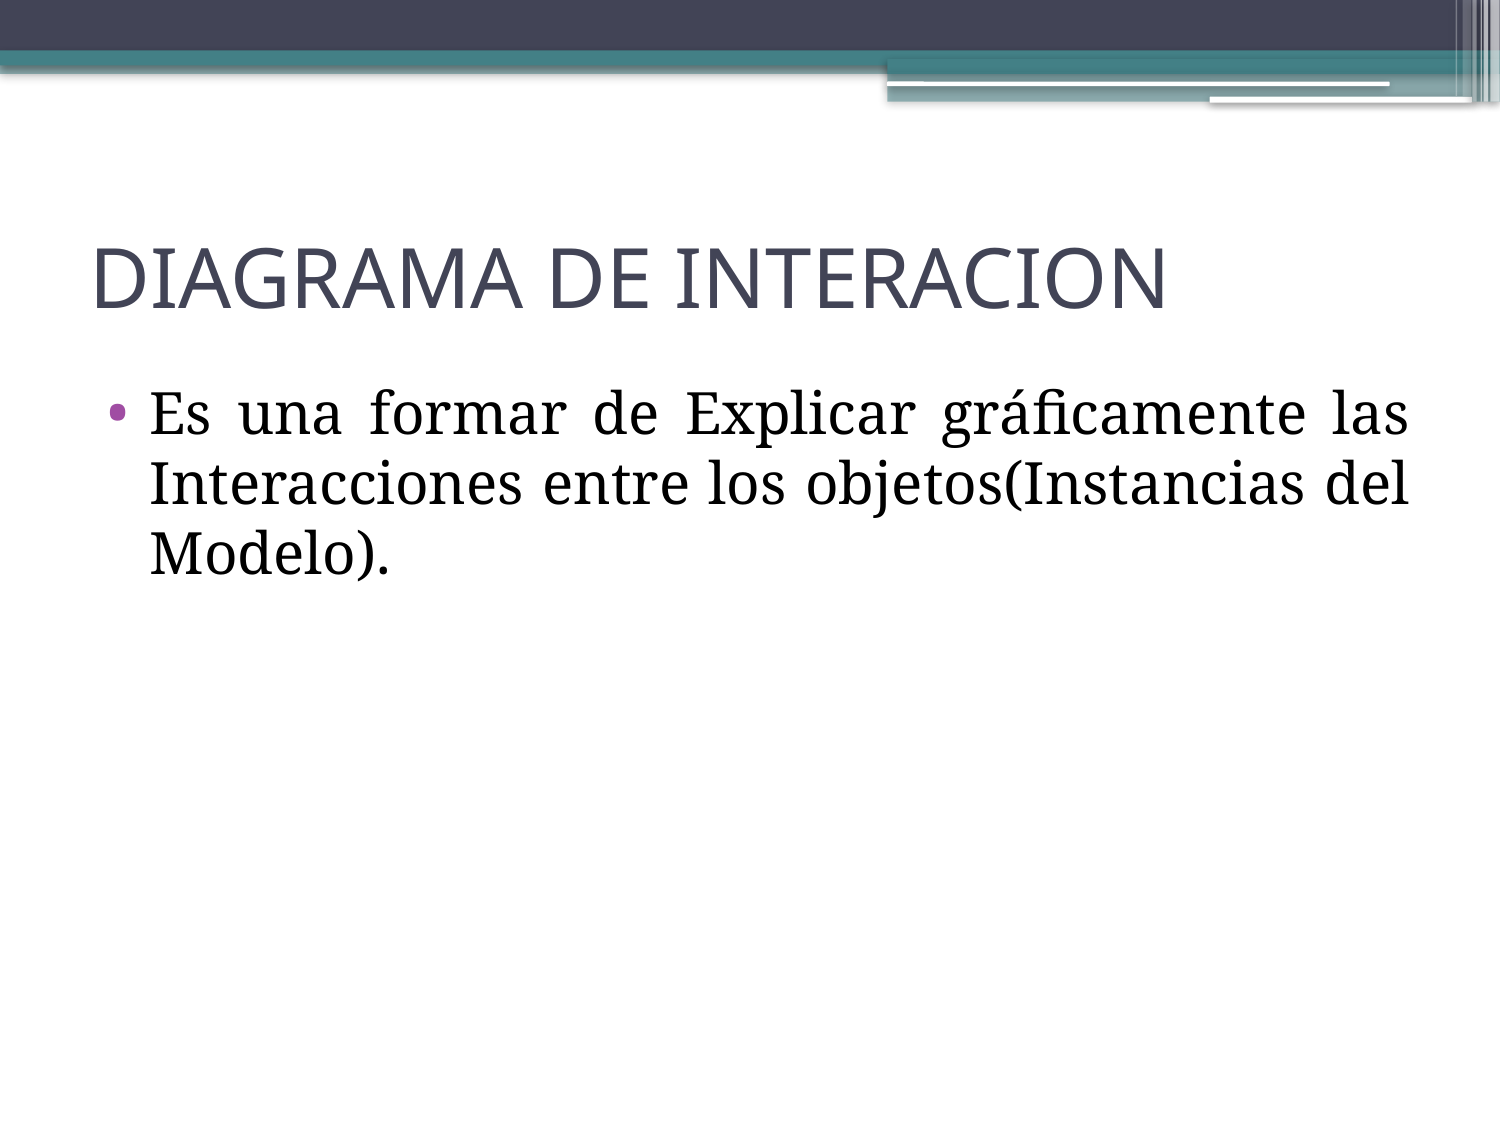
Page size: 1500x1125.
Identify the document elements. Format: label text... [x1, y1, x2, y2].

list Es una formar de Explicar gráficamente las Interacciones entre los objetos(Instancias del Modelo). [75, 368, 1425, 1079]
title DIAGRAMA DE INTERACION [75, 187, 1425, 363]
